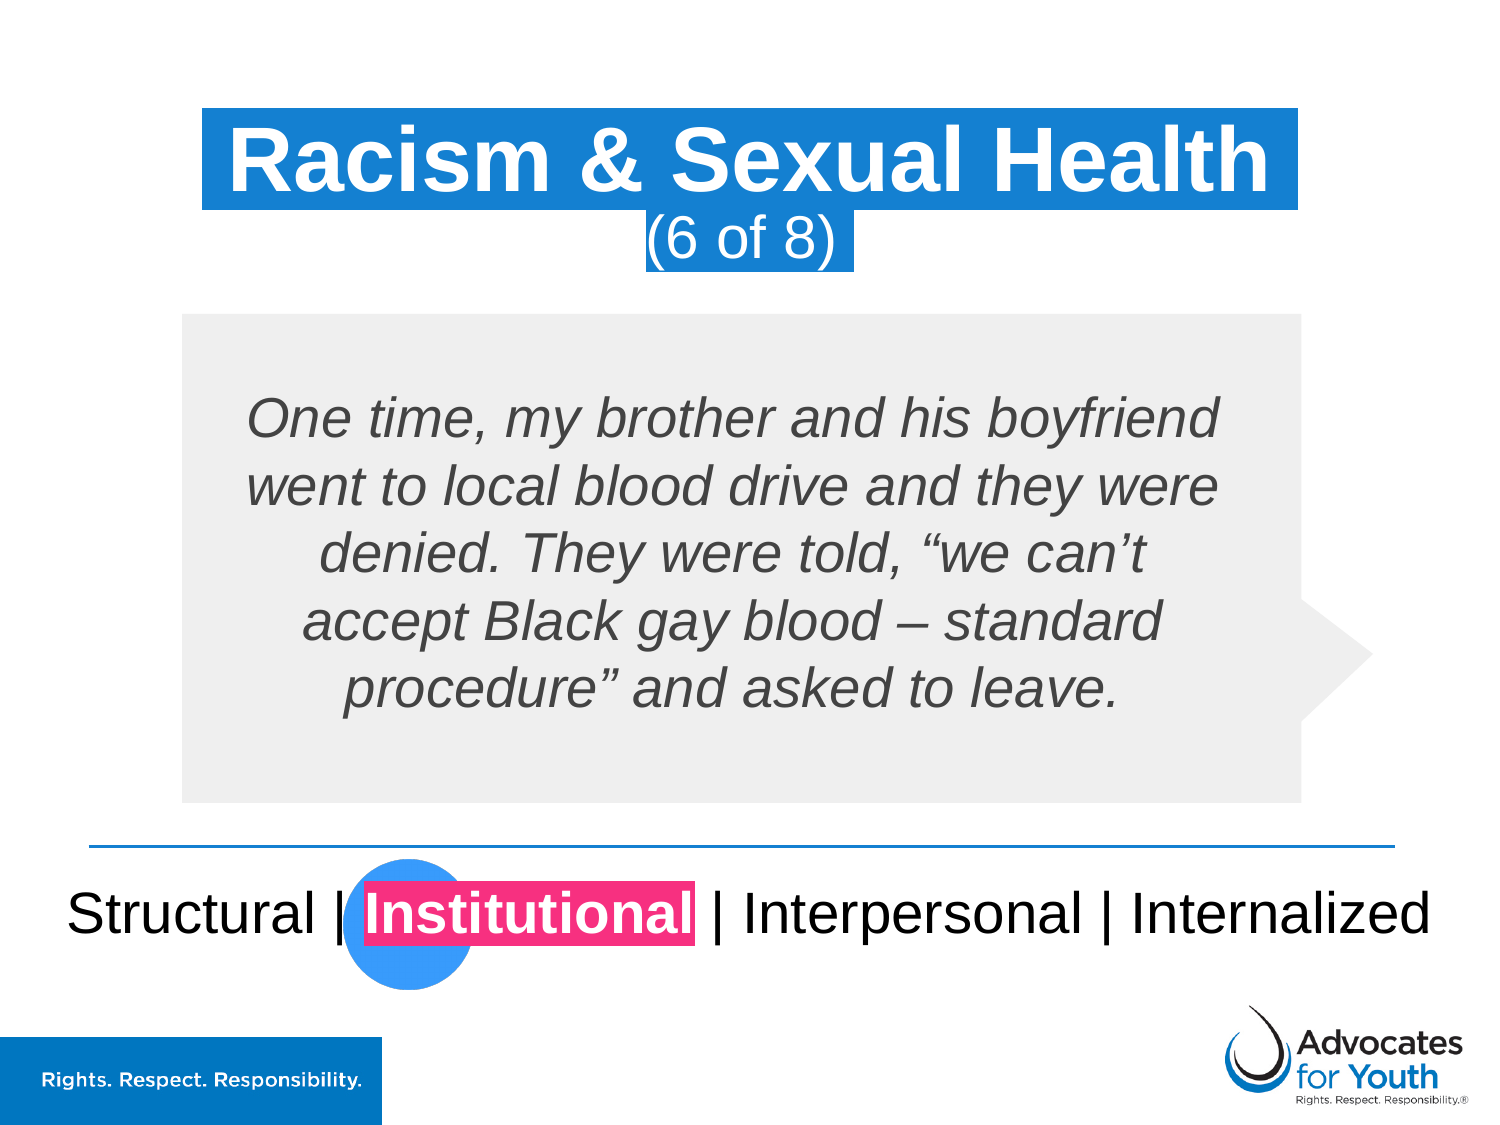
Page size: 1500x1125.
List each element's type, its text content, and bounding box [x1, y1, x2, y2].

title Racism & Sexual Health (6 of 8) [112, 99, 1388, 288]
picture [343, 859, 475, 991]
text_box One time, my brother and his boyfriend went to local blood drive and they were denied. They were told, “we can’t accept Black gay blood – standard procedure” and asked to leave. [219, 373, 1247, 727]
list Structural | Institutional | Interpersonal | Internalized [0, 886, 1500, 1018]
picture [0, 1037, 382, 1125]
text_box [182, 313, 1374, 803]
picture [1200, 1018, 1500, 1125]
